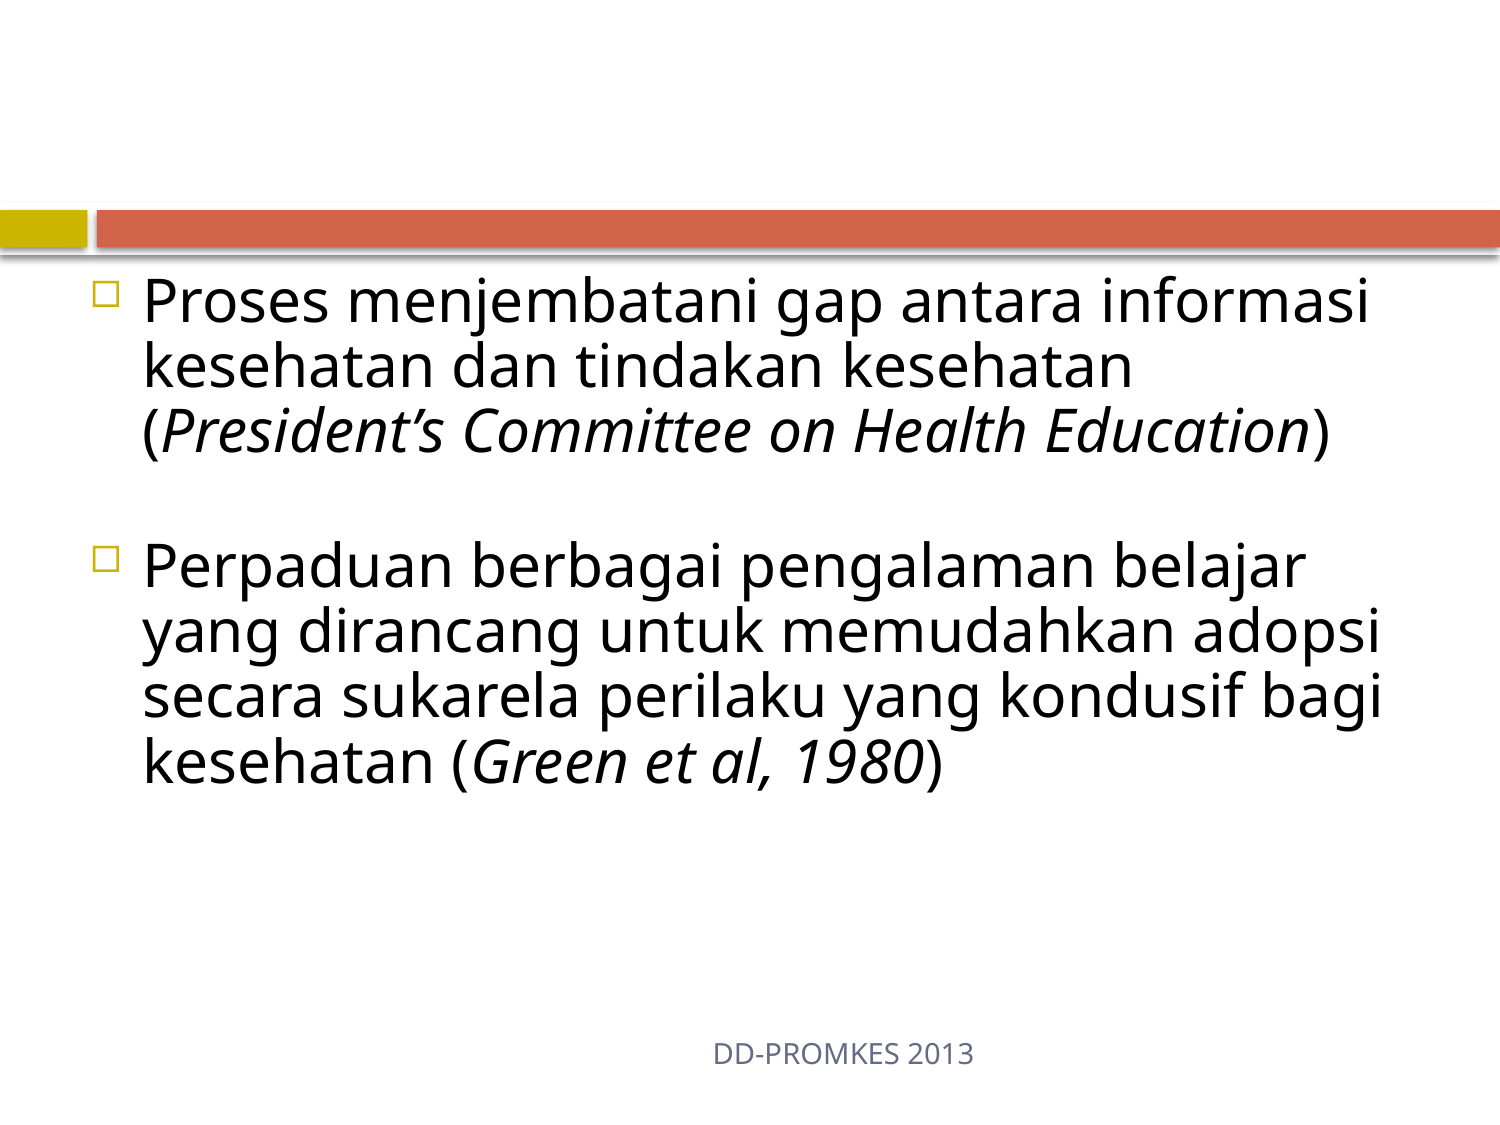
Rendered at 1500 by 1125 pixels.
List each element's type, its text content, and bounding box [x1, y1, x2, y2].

text_box Proses menjembatani gap antara informasi kesehatan dan tindakan kesehatan (President’s Committee on Health Education) Perpaduan berbagai pengalaman belajar yang dirancang untuk memudahkan adopsi secara sukarela perilaku yang kondusif bagi kesehatan (Green et al, 1980) [74, 262, 1425, 1005]
footer DD-PROMKES 2013 [99, 1024, 990, 1085]
